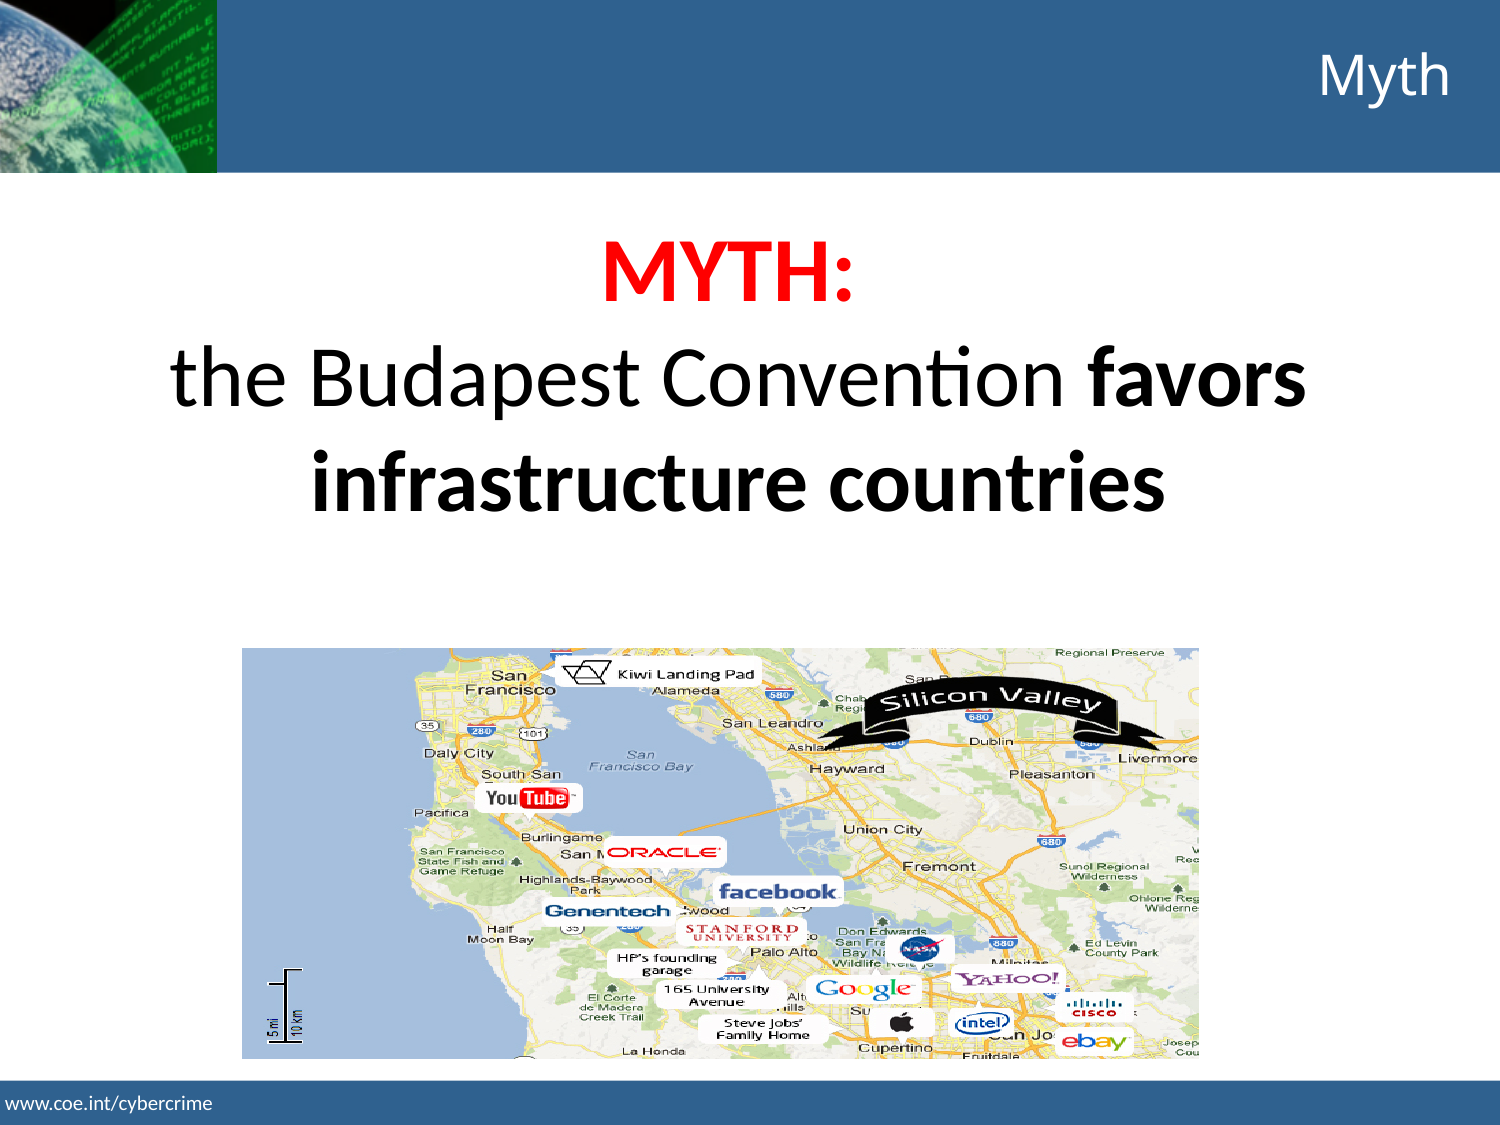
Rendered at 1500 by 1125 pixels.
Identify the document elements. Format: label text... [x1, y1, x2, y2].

picture [241, 648, 1199, 1059]
picture [0, 0, 217, 173]
text_box Myth [230, 31, 1483, 114]
text_box MYTH: the Budapest Convention favors infrastructure countries [118, 202, 1360, 537]
